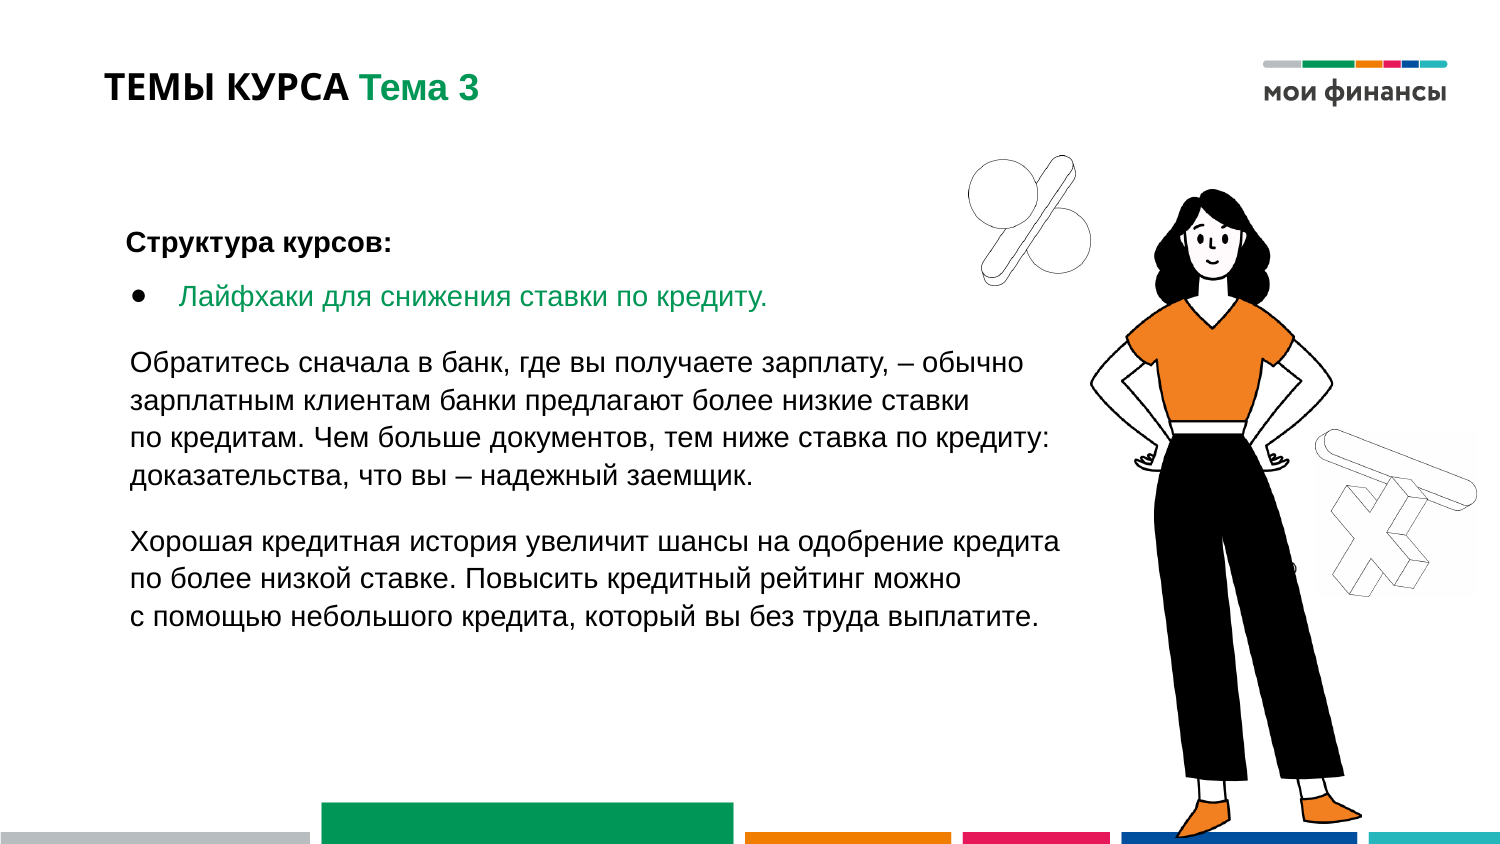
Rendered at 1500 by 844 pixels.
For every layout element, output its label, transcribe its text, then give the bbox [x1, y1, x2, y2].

list Структура курсов: Лайфхаки для снижения ставки по кредиту. Обратитесь сначала в банк, где вы получаете зарплату, – обычно зарплатным клиентам банки предлагают более низкие ставки по кредитам. Чем больше документов, тем ниже ставка по кредиту: доказательства, что вы – надежный заемщик. Хорошая кредитная история увеличит шансы на одобрение кредита по более низкой ставке. Повысить кредитный рейтинг можно с помощью небольшого кредита, который вы без труда выплатите. [103, 174, 1084, 747]
picture [0, 0, 1500, 844]
title ТЕМЫ КУРСА Тема 3 [103, 62, 1234, 175]
